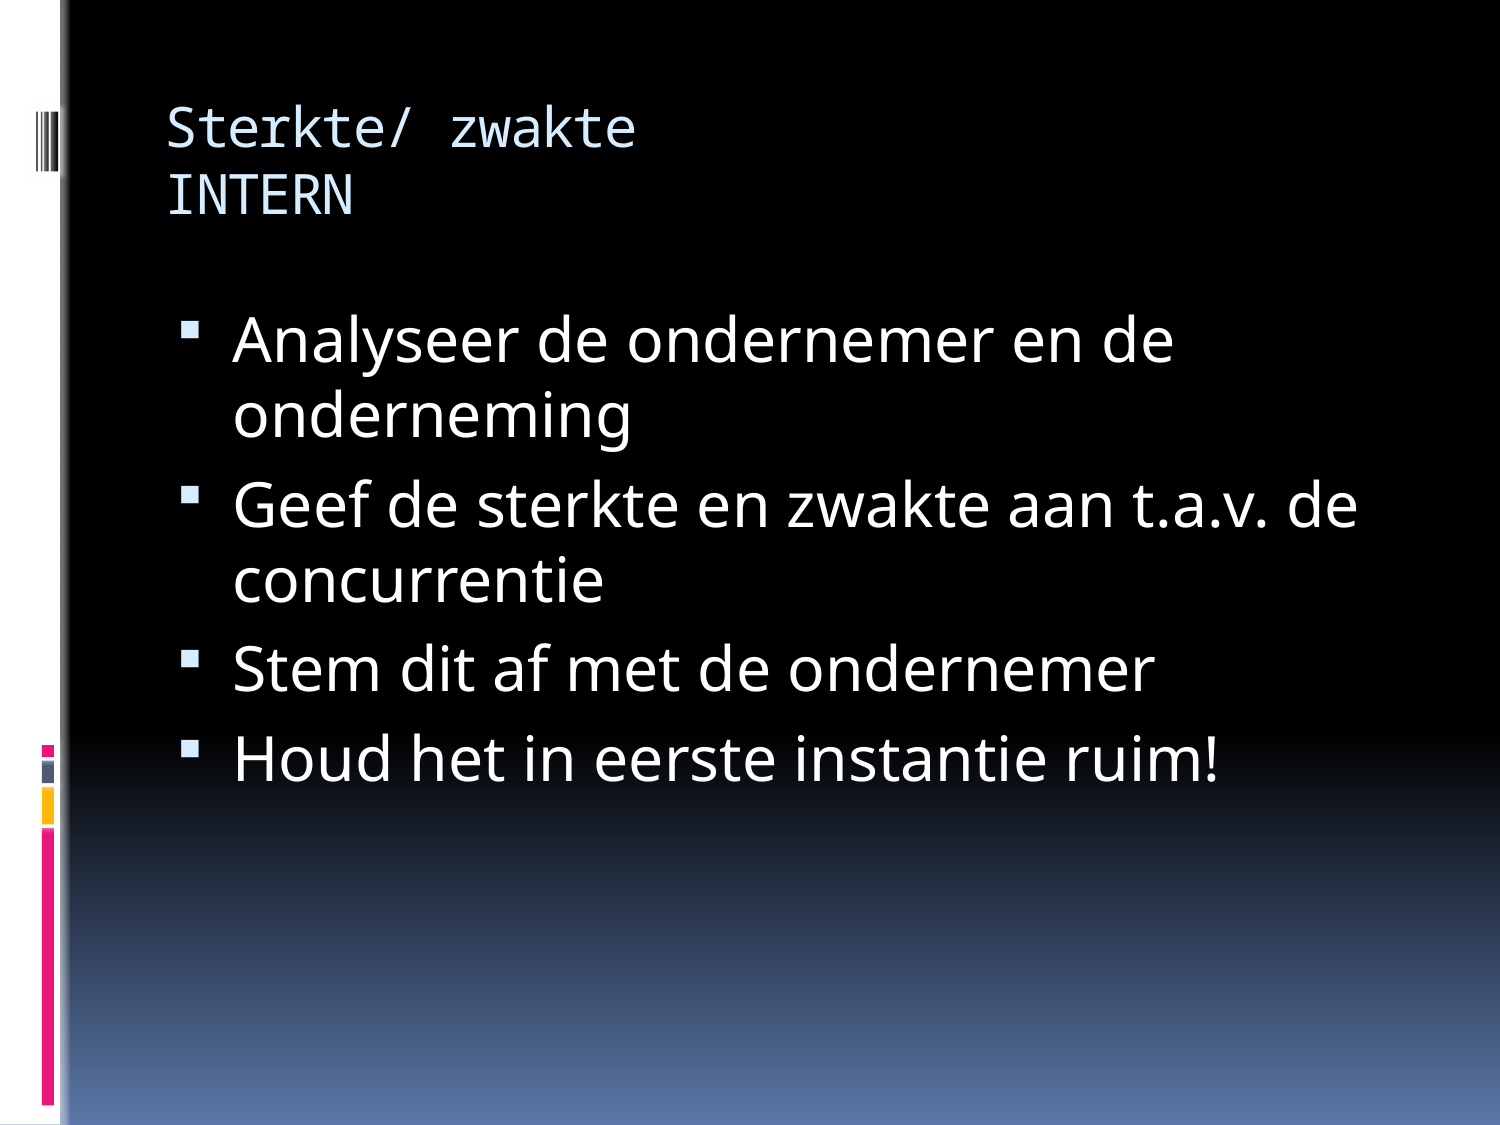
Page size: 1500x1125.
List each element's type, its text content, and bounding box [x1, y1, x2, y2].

list Analyseer de ondernemer en de onderneming Geef de sterkte en zwakte aan t.a.v. de concurrentie Stem dit af met de ondernemer Houd het in eerste instantie ruim! [150, 292, 1425, 1043]
title Sterkte/ zwakte INTERN [150, 84, 1425, 235]
